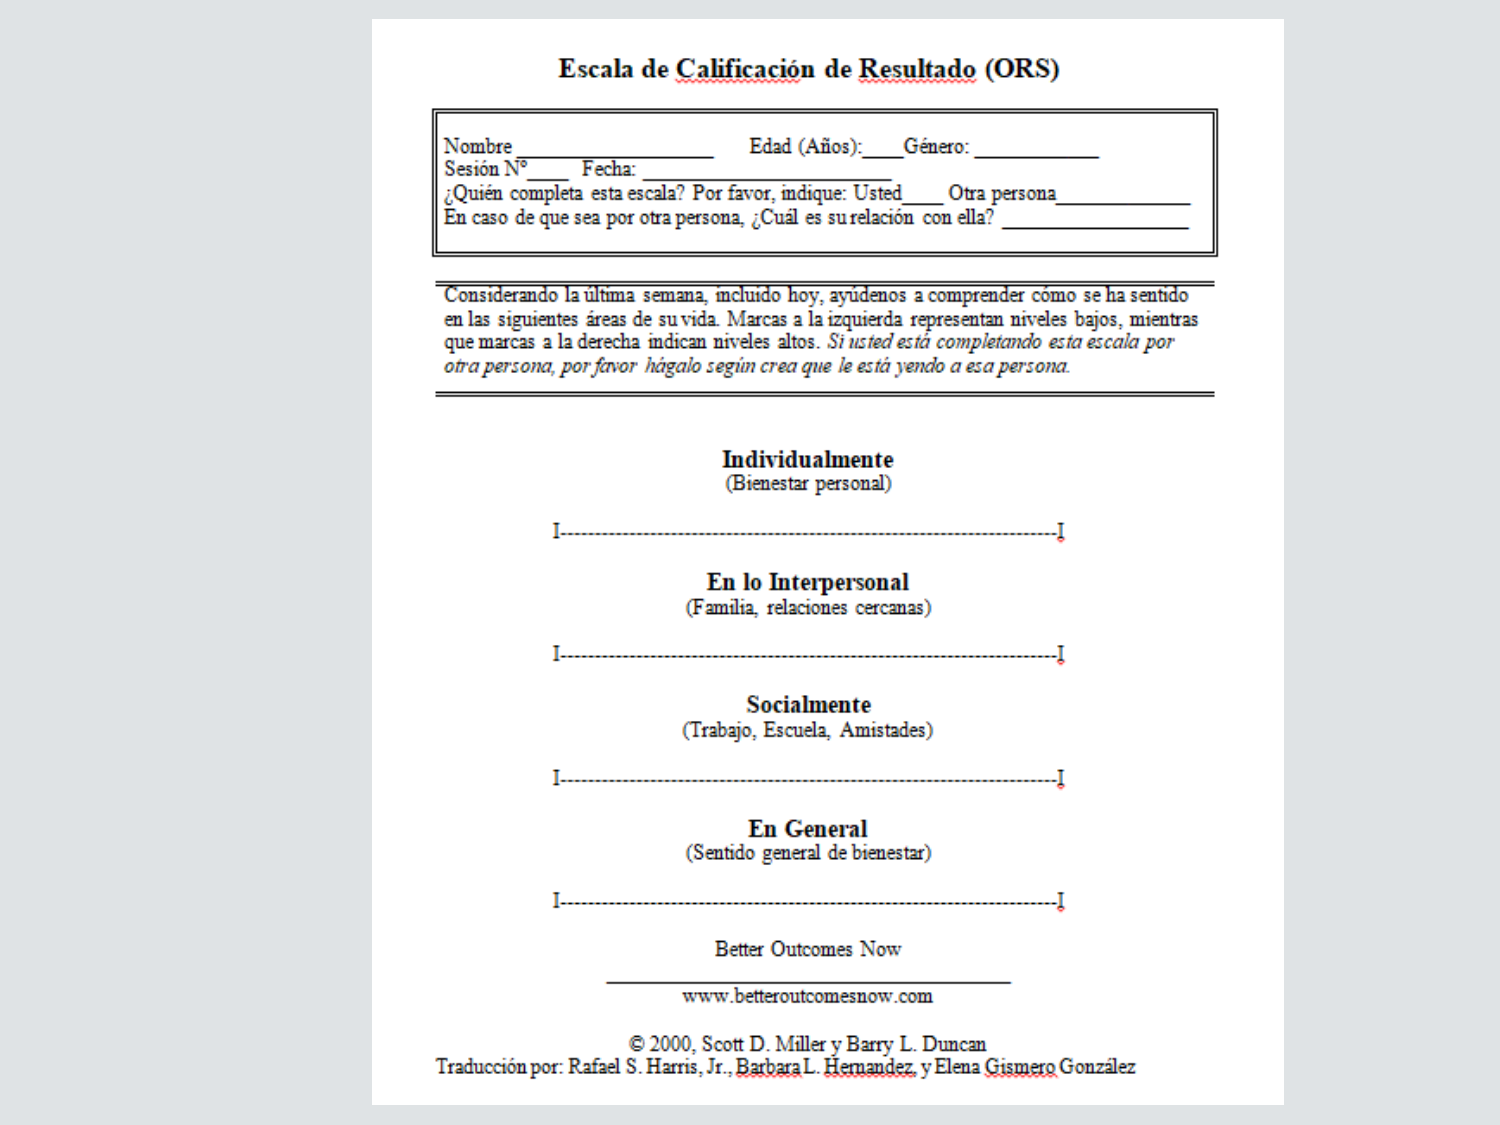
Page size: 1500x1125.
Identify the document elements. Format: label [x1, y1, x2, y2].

list [372, 19, 1284, 1105]
